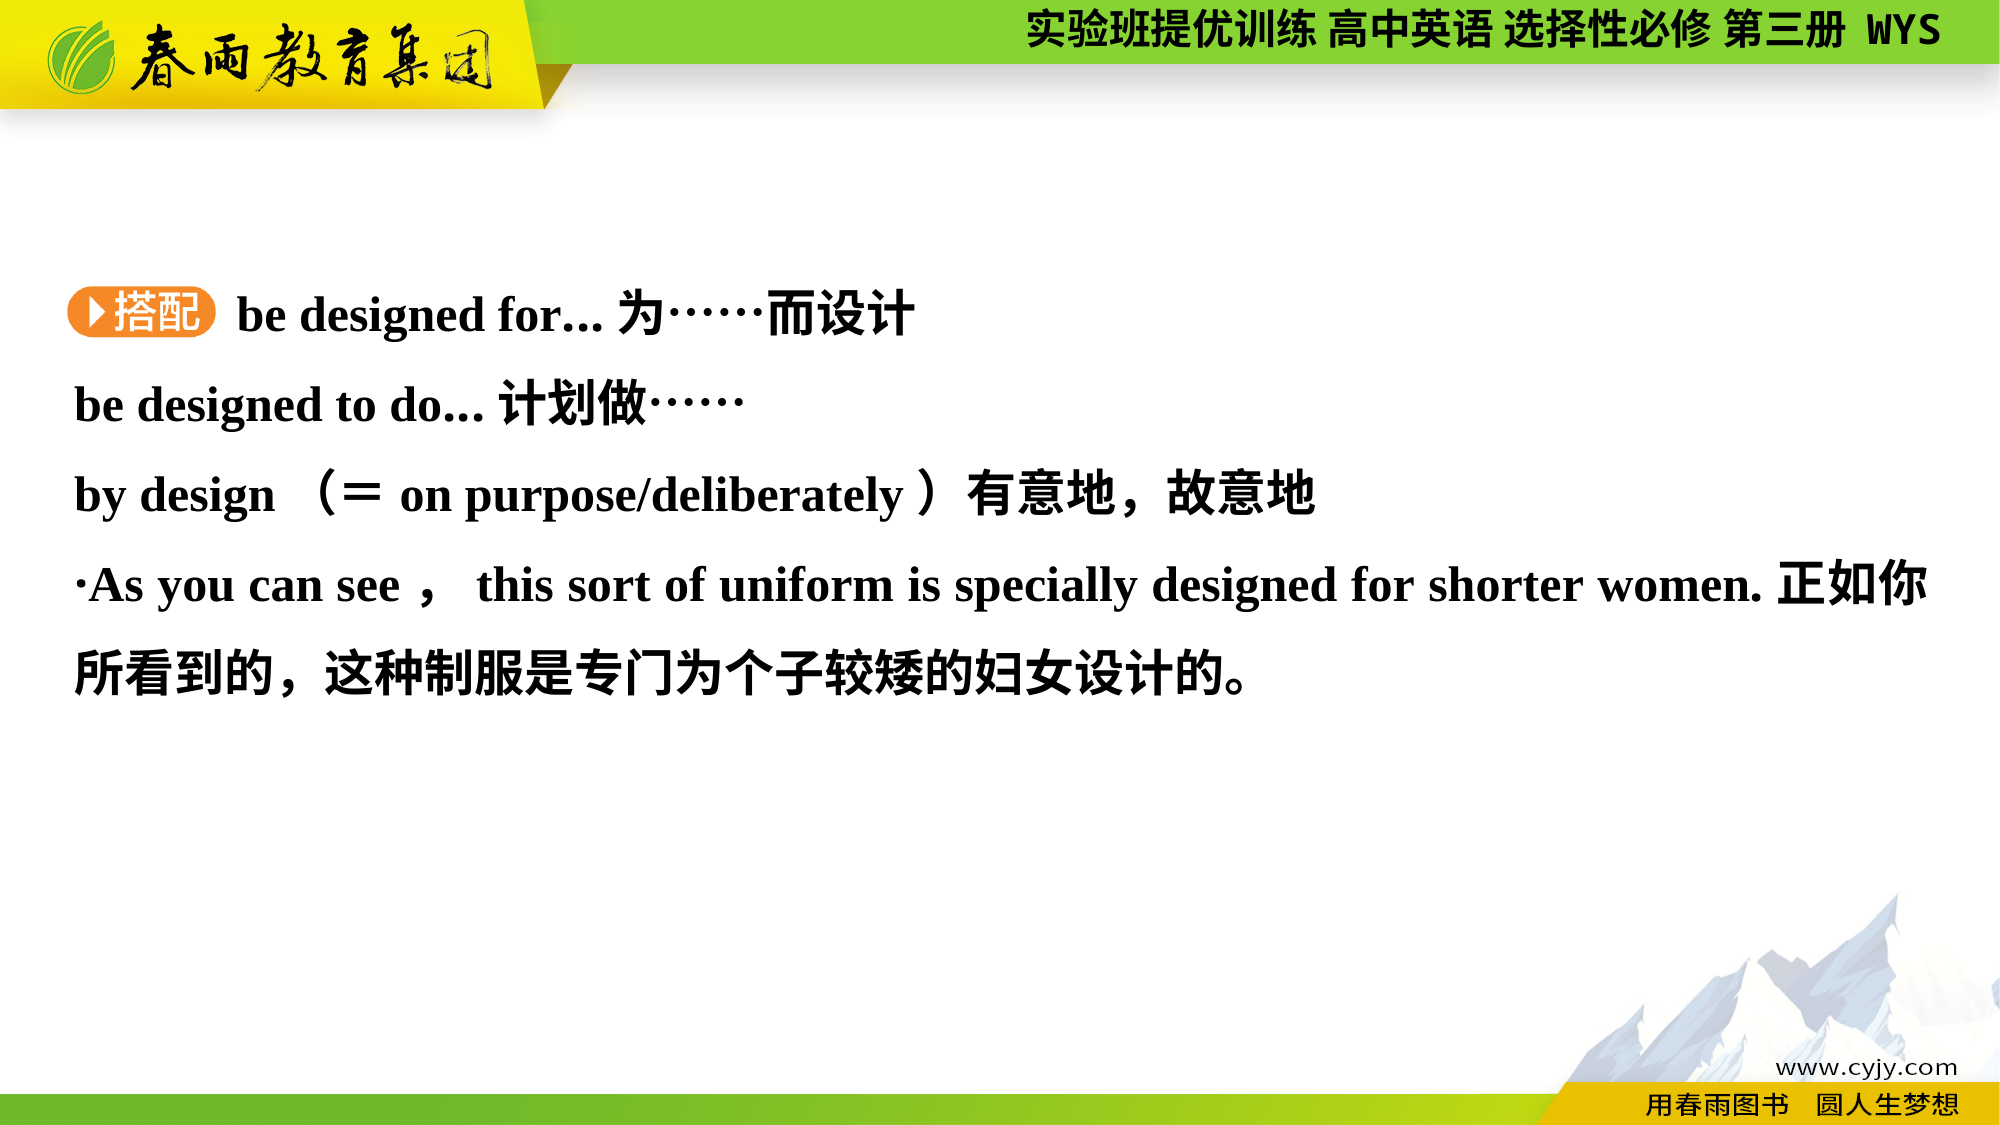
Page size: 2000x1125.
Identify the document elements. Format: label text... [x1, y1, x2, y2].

picture [0, 0, 2000, 1125]
list be designed for...为……而设计 be designed to do...计划做…… by design（＝on purpose/deliberately）有意地，故意地 ·As you can see，this sort of uniform is specially designed for shorter women.正如你所看到的，这种制服是专门为个子较矮的妇女设计的。 [59, 243, 1944, 714]
